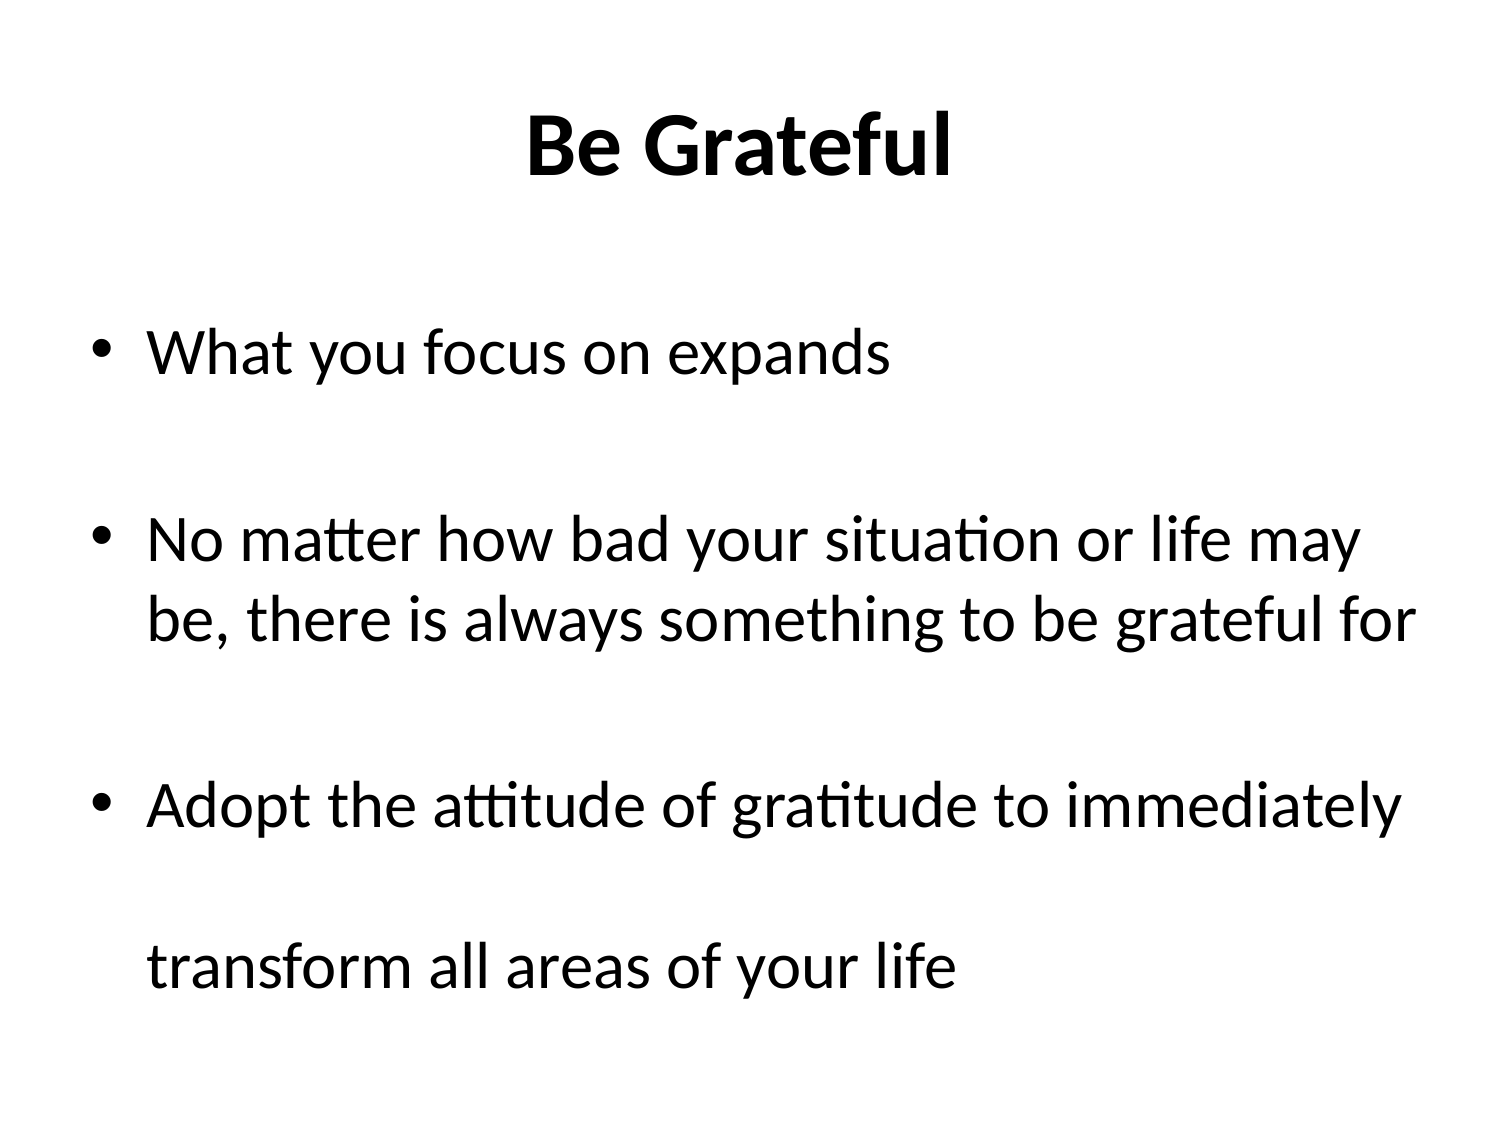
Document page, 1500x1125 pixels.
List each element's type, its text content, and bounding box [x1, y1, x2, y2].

list What you focus on expands No matter how bad your situation or life may be, there is always something to be grateful for Adopt the attitude of gratitude to immediately transform all areas of your life [75, 299, 1463, 1043]
title Be Grateful [75, 45, 1425, 233]
